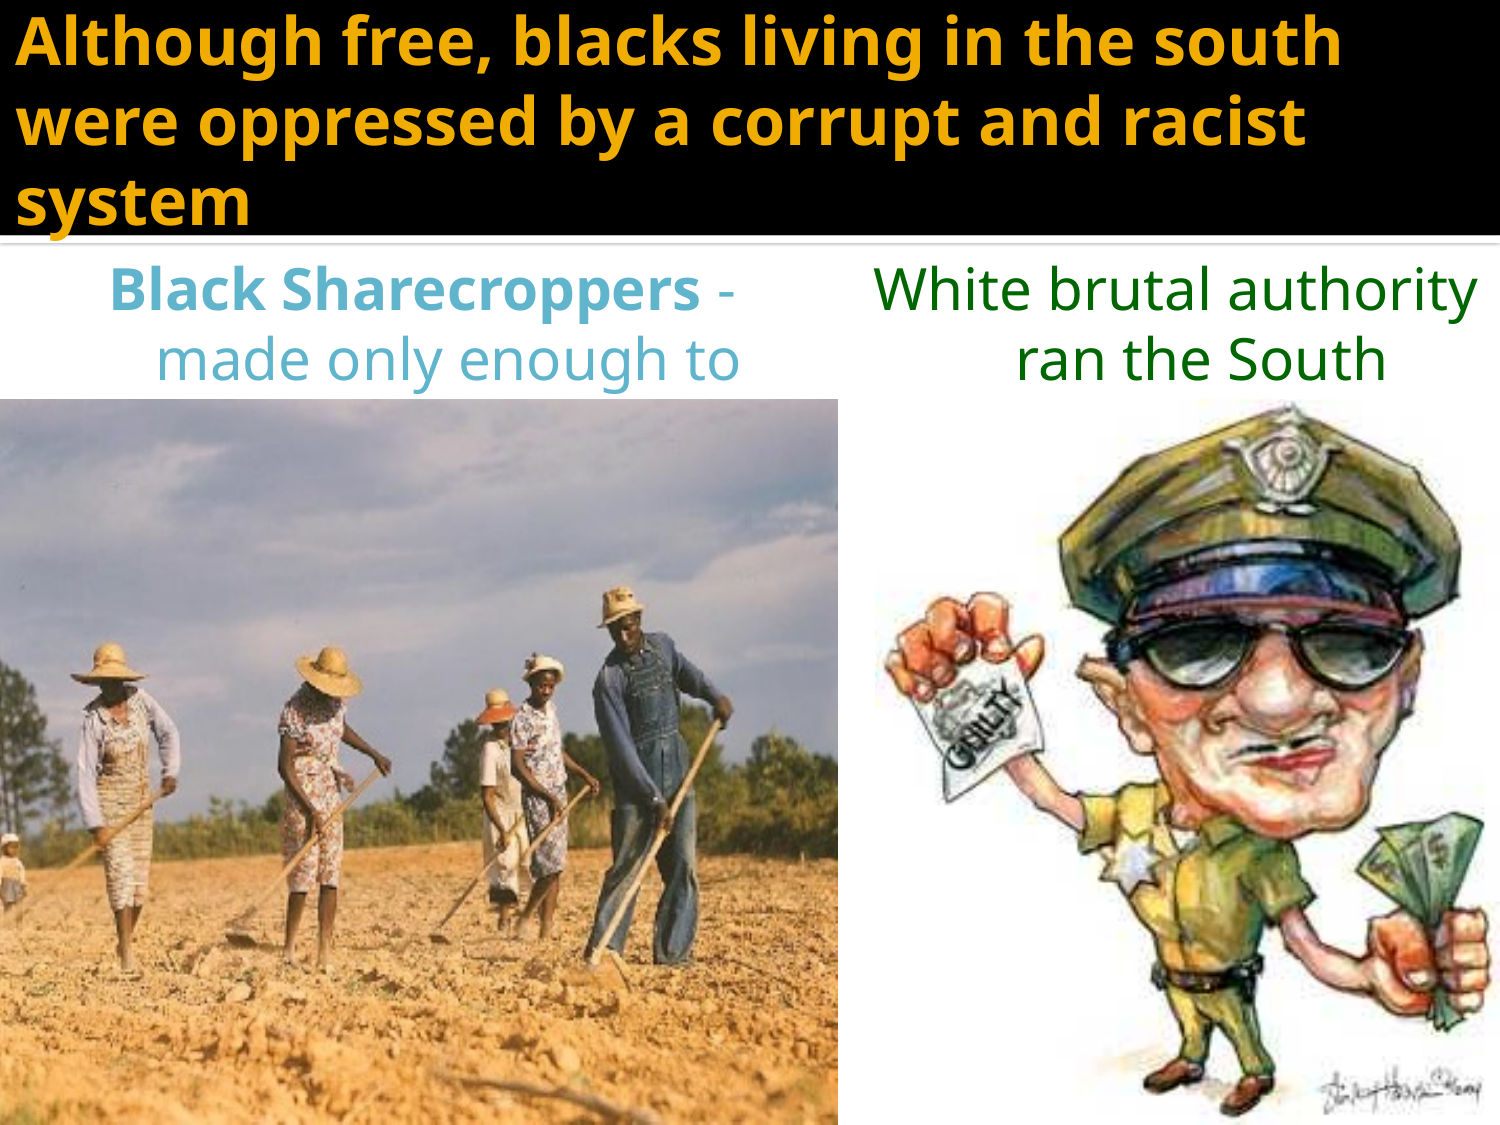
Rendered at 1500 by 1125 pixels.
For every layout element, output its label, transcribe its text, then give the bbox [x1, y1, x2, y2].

title Although free, blacks living in the south were oppressed by a corrupt and racist system [0, 0, 1500, 238]
picture [874, 399, 1500, 1125]
list White brutal authority ran the South [837, 237, 1500, 1125]
picture [0, 399, 838, 1125]
list Black Sharecroppers - made only enough to survive [0, 237, 825, 399]
